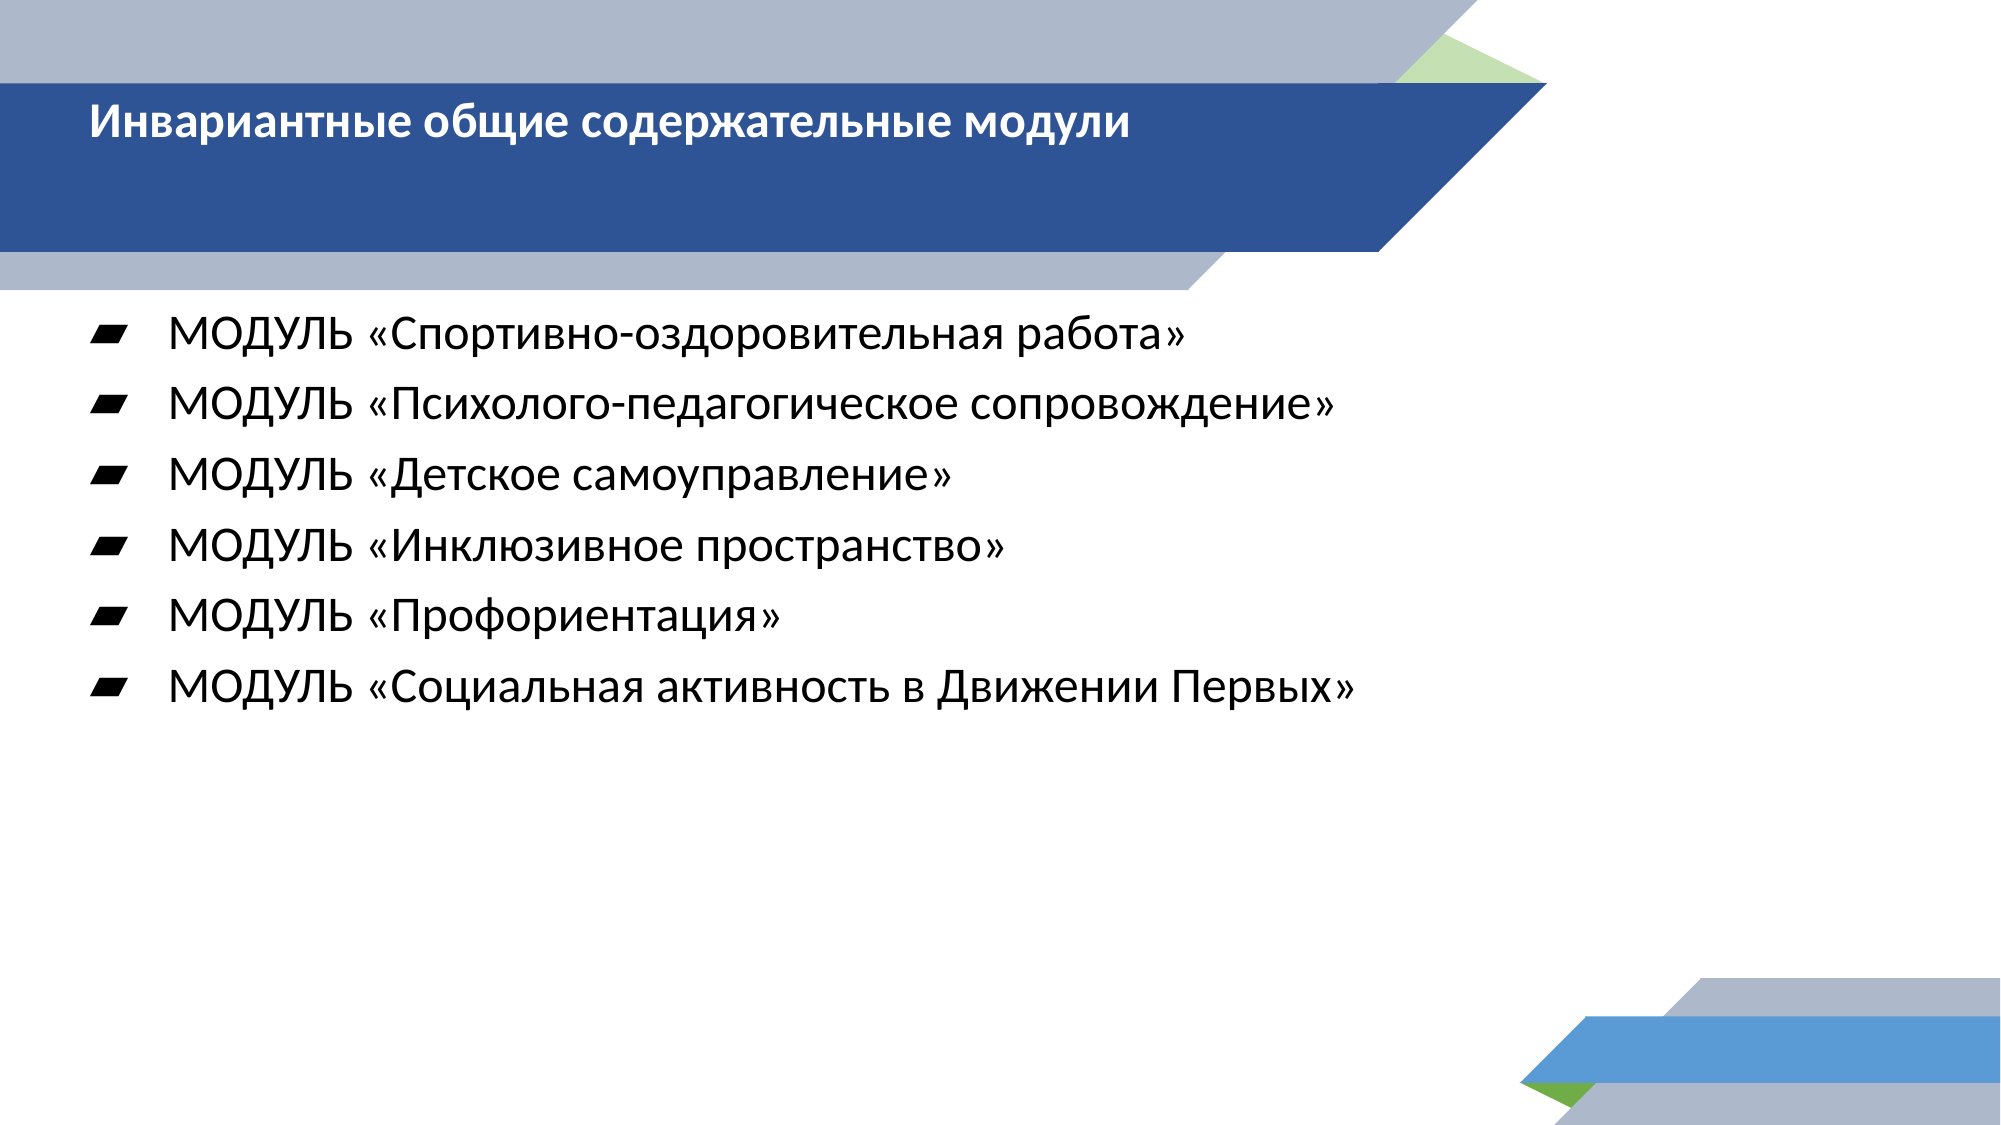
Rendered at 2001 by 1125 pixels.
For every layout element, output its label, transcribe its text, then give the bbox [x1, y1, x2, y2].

list Инвариантные общие содержательные модули МОДУЛЬ «Спортивно-оздоровительная работа» МОДУЛЬ «Психолого-педагогическое сопровождение» МОДУЛЬ «Детское самоуправление» МОДУЛЬ «Инклюзивное пространство» МОДУЛЬ «Профориентация» МОДУЛЬ «Социальная активность в Движении Первых» [52, 79, 1936, 1125]
